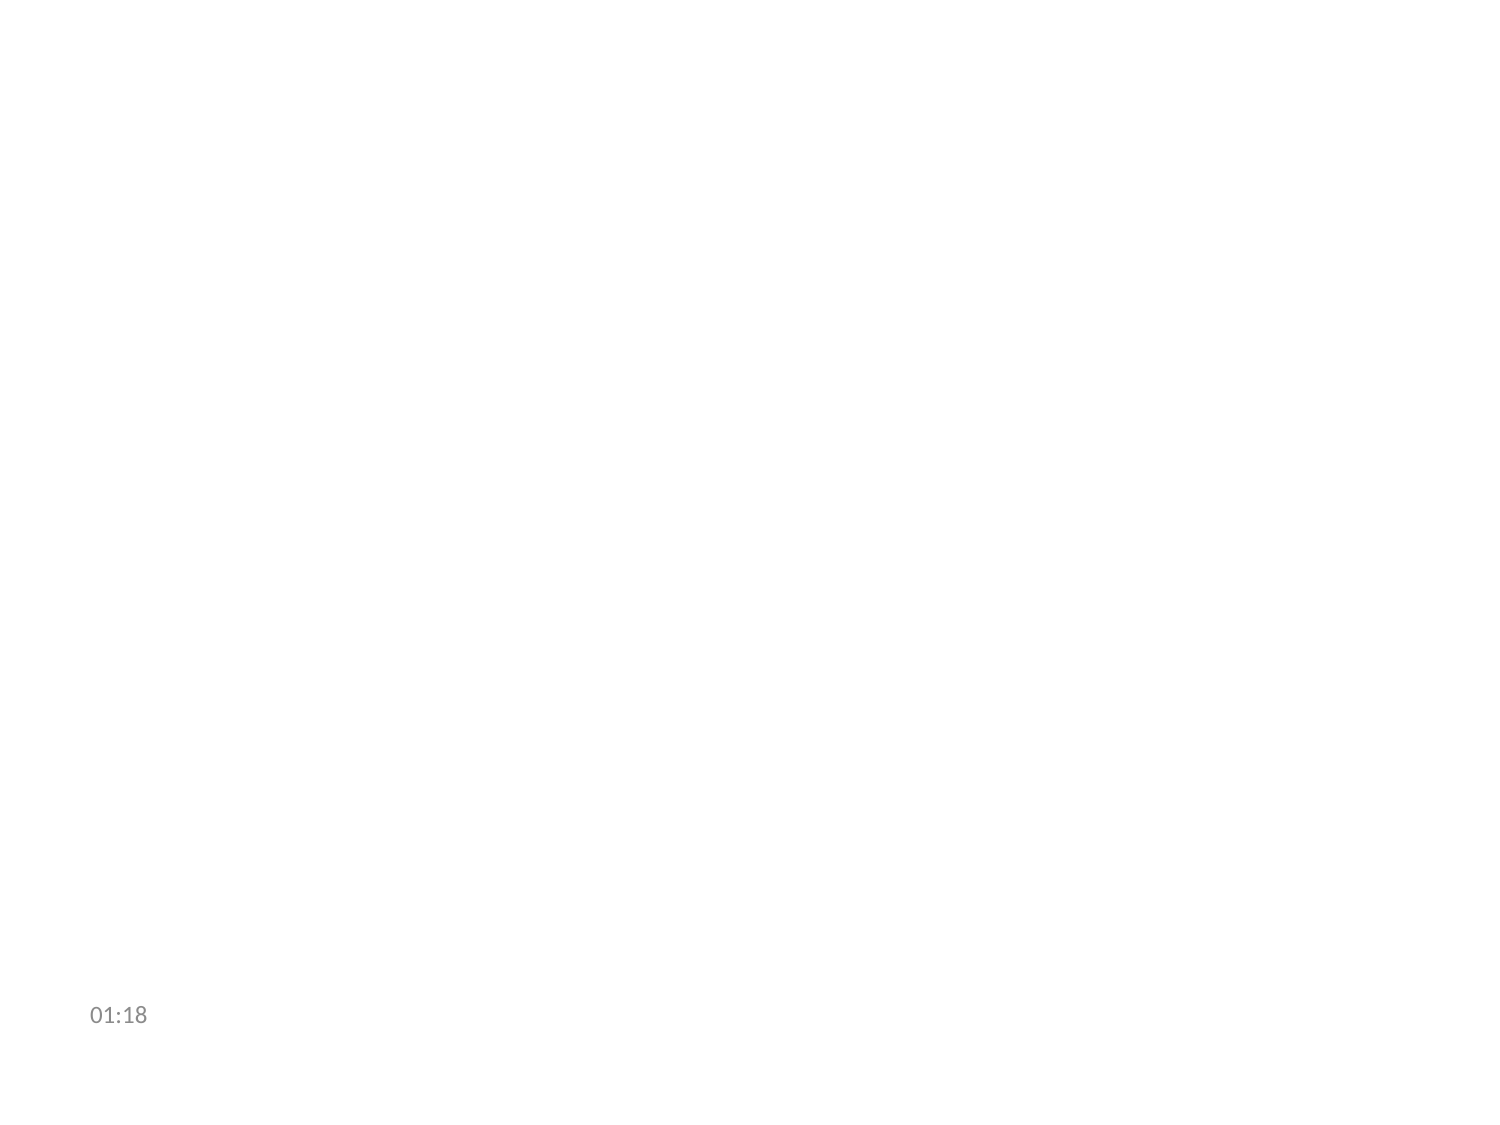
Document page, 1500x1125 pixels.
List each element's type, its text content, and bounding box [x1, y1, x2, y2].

text_box 15:35 [75, 983, 425, 1044]
